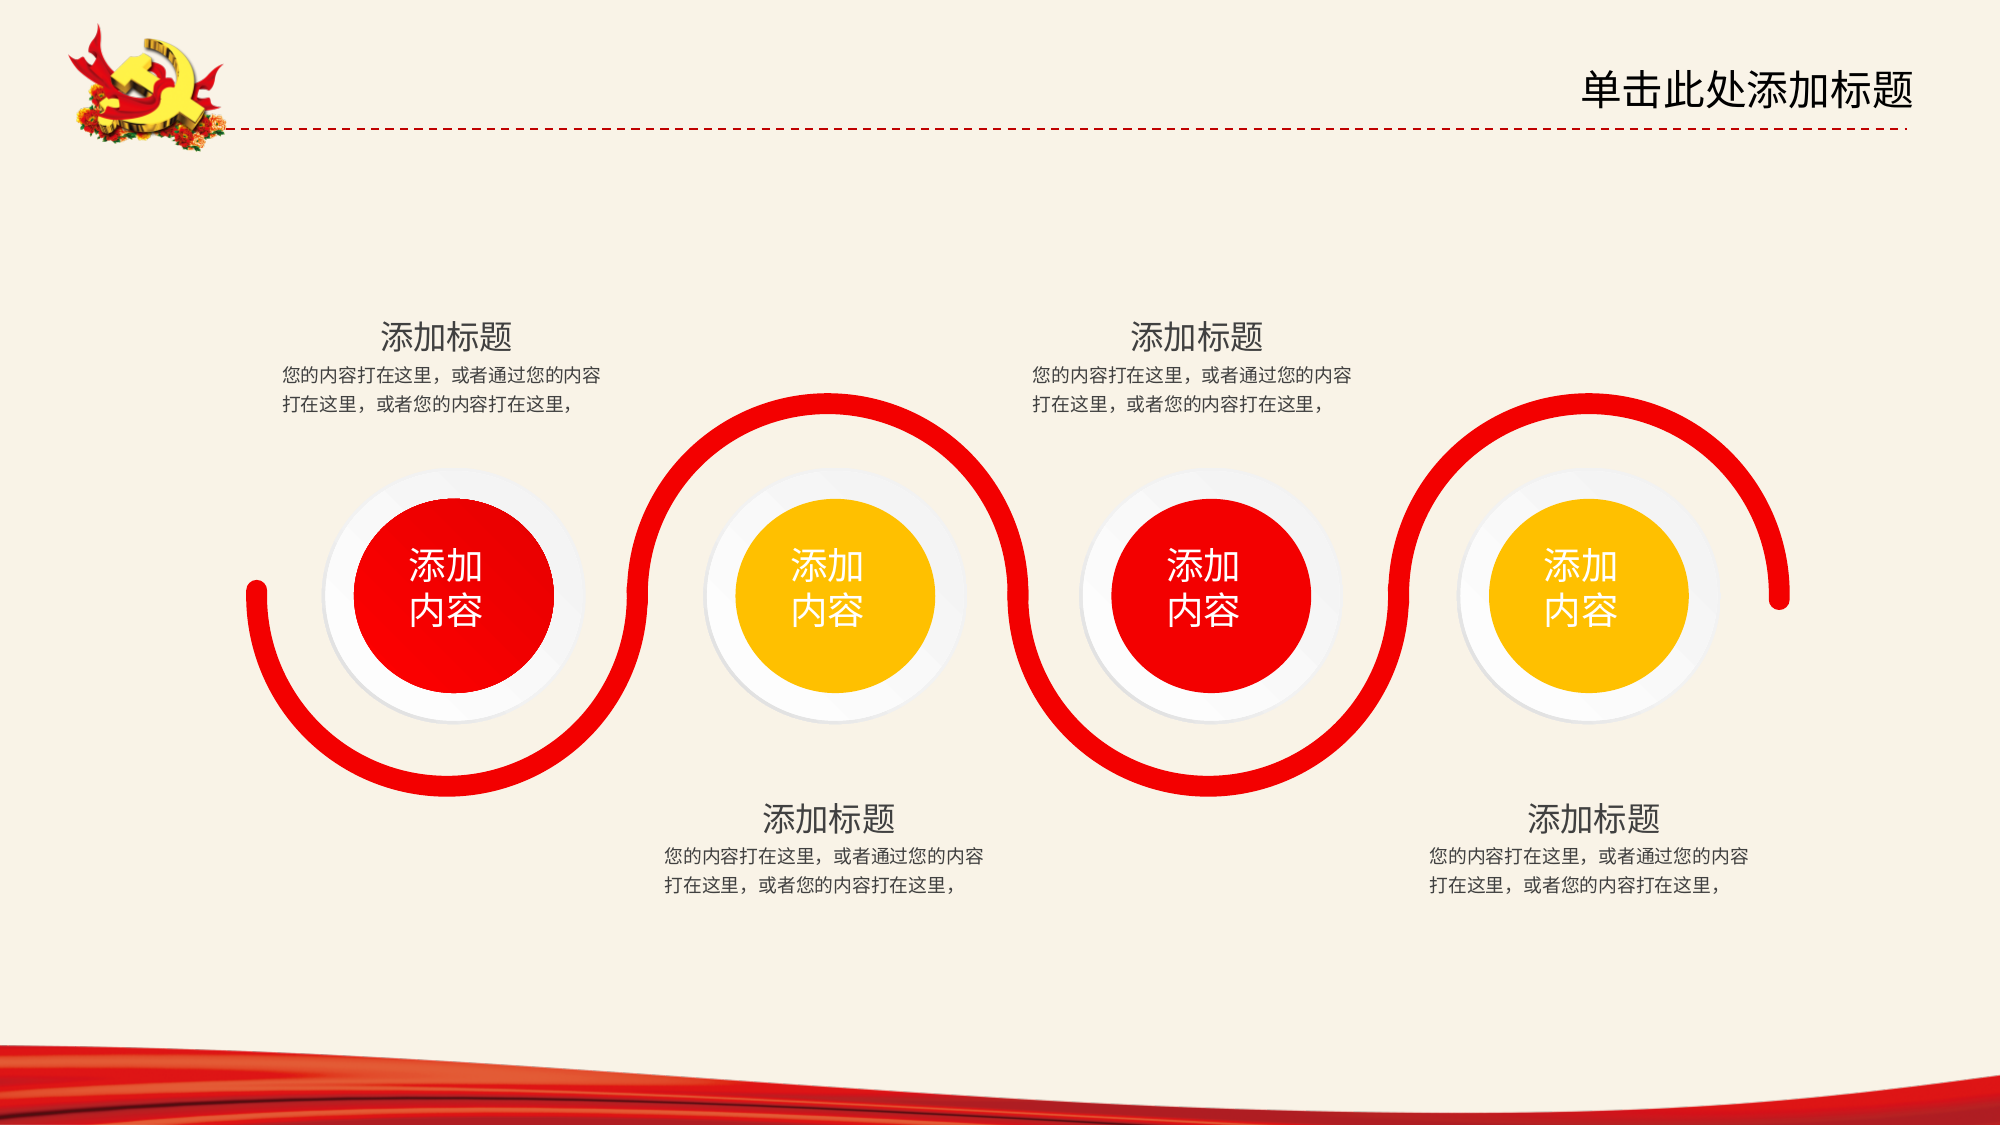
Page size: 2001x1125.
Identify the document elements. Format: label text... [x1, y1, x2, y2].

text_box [1017, 296, 1384, 423]
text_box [256, 403, 1780, 787]
picture [0, 997, 2000, 1125]
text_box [1414, 777, 1780, 904]
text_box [267, 296, 633, 423]
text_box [321, 467, 586, 725]
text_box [1079, 467, 1344, 725]
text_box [1456, 467, 1721, 725]
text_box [649, 777, 1015, 904]
title 单击此处添加标题 [1565, 52, 1959, 132]
picture [68, 23, 227, 152]
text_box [703, 467, 968, 725]
